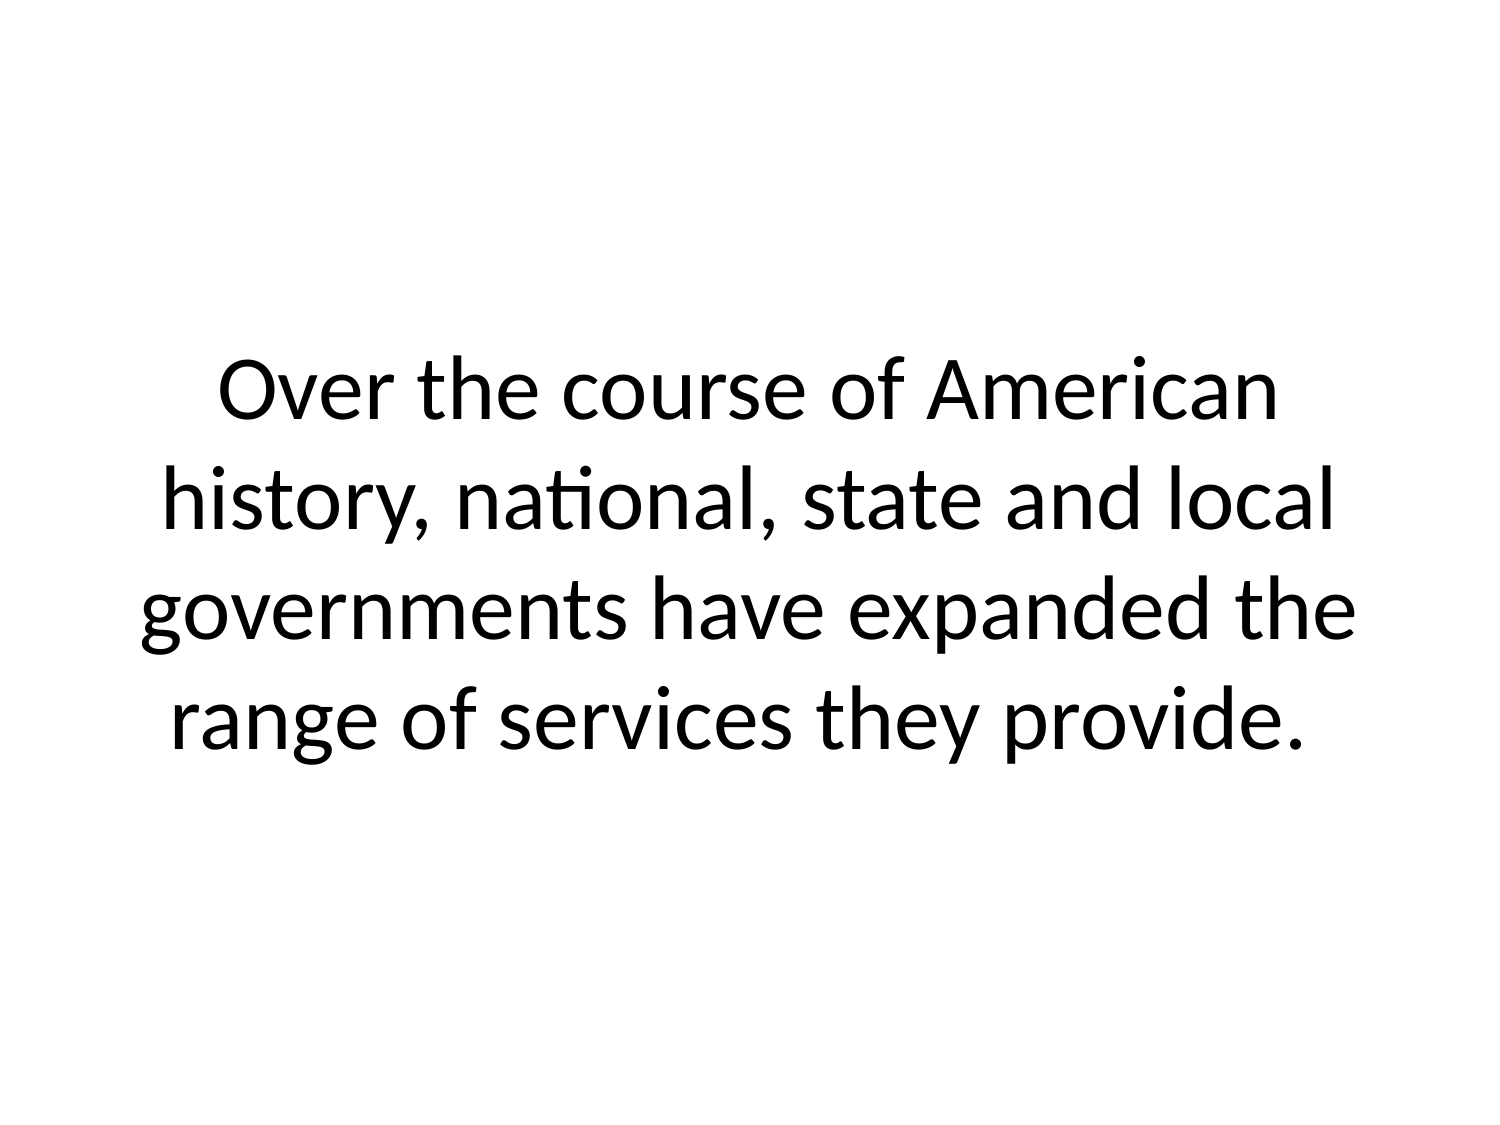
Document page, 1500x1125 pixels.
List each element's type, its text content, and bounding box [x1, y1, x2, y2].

title Over the course of American history, national, state and local governments have expanded the range of services they provide. [74, 44, 1426, 1051]
